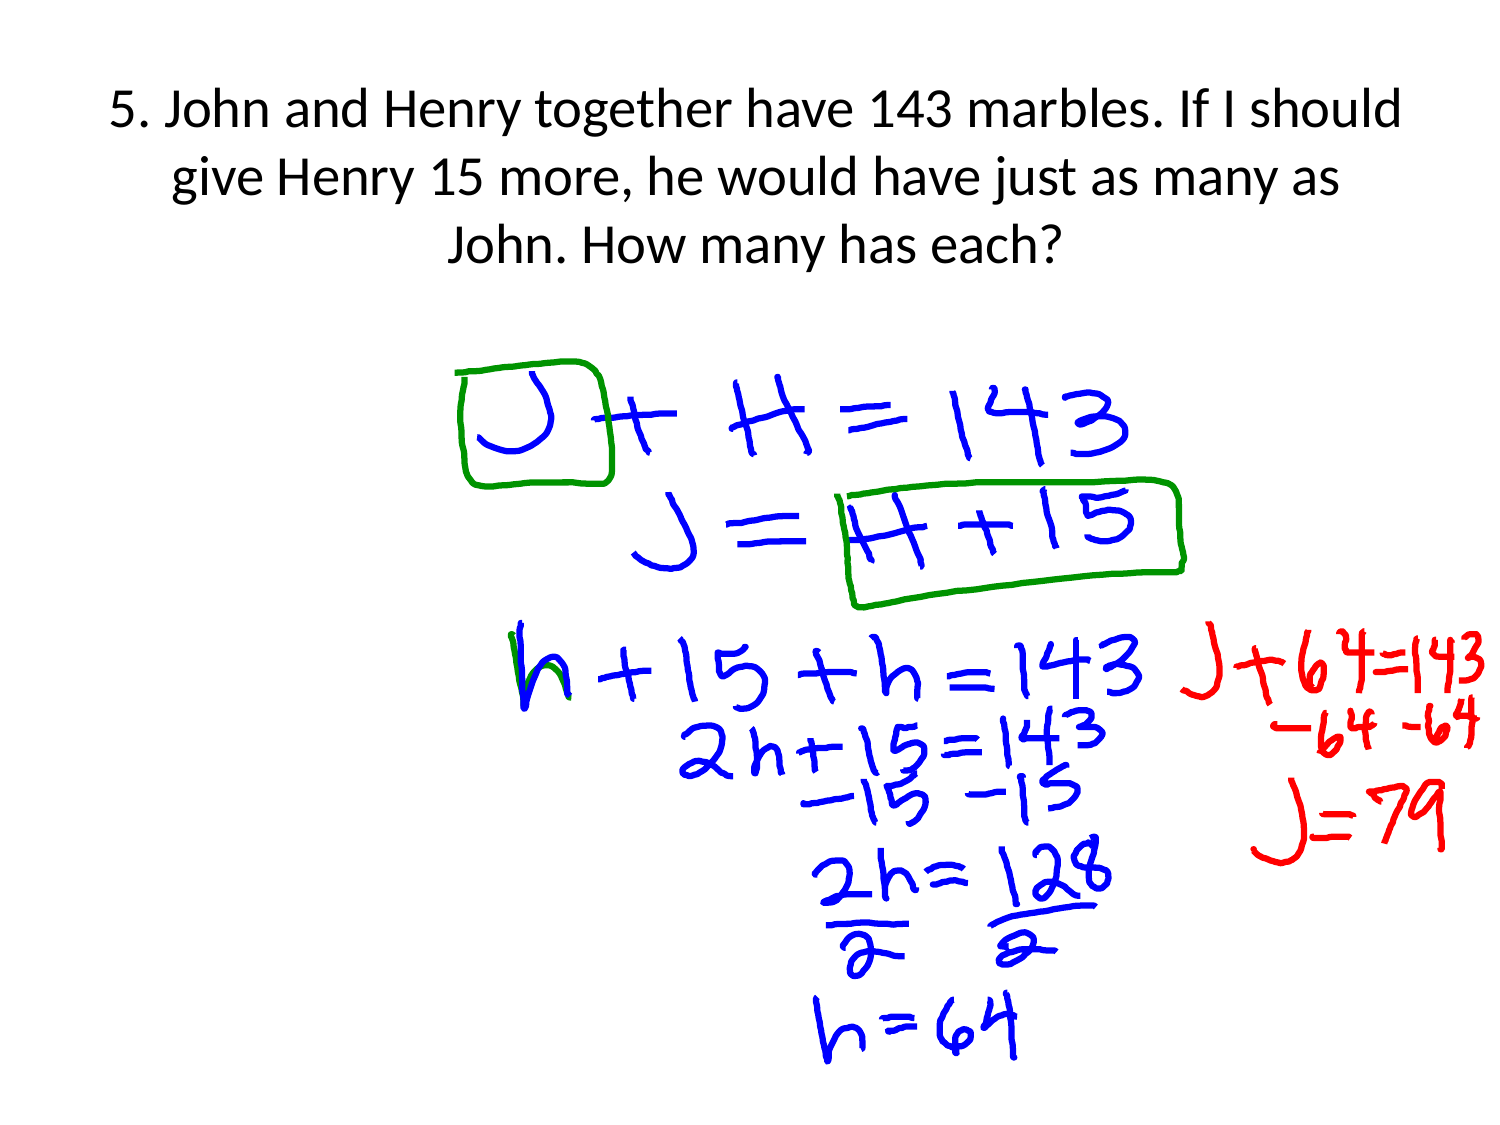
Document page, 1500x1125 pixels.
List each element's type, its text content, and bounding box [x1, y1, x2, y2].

text_box [982, 999, 1009, 1029]
text_box [826, 671, 857, 675]
text_box [1458, 633, 1482, 682]
text_box [943, 737, 979, 742]
text_box [1051, 734, 1060, 739]
text_box [802, 795, 855, 806]
text_box [1382, 651, 1406, 656]
text_box [1414, 637, 1419, 694]
text_box [1260, 658, 1285, 666]
text_box [946, 671, 991, 678]
text_box [987, 387, 1029, 415]
text_box [1024, 388, 1044, 466]
text_box [932, 879, 968, 886]
text_box [989, 904, 1097, 927]
text_box [1349, 709, 1365, 730]
text_box [637, 412, 677, 417]
text_box [840, 404, 891, 410]
text_box [1254, 647, 1271, 705]
text_box [598, 672, 626, 680]
text_box [939, 999, 972, 1054]
text_box [1181, 621, 1221, 698]
text_box [518, 622, 571, 710]
text_box [750, 727, 783, 775]
text_box [1368, 785, 1408, 844]
text_box [1031, 406, 1049, 416]
text_box [885, 772, 927, 825]
text_box [813, 859, 873, 904]
text_box [1252, 777, 1305, 864]
text_box [1000, 846, 1018, 905]
text_box [679, 637, 696, 702]
text_box [863, 778, 877, 824]
text_box [1363, 647, 1375, 654]
text_box [943, 751, 982, 756]
title 5. John and Henry together have 143 marbles. If I should give Henry 15 more, he would have just as many as John. How many has each? [75, 45, 1438, 300]
text_box [815, 996, 864, 1063]
text_box [1466, 696, 1474, 749]
text_box [892, 724, 926, 772]
text_box [510, 633, 521, 691]
text_box [1321, 812, 1354, 817]
text_box [1455, 698, 1470, 718]
text_box [1473, 712, 1478, 720]
text_box [1410, 781, 1443, 851]
text_box [1318, 712, 1342, 756]
text_box [1020, 719, 1046, 741]
text_box [1235, 661, 1258, 668]
text_box [1300, 629, 1325, 692]
text_box [630, 670, 652, 675]
text_box [836, 478, 1185, 609]
text_box [798, 745, 843, 754]
text_box [1272, 723, 1312, 730]
text_box [541, 664, 566, 692]
text_box [870, 636, 919, 700]
text_box [949, 686, 995, 690]
text_box [622, 648, 635, 700]
text_box [1072, 835, 1110, 890]
text_box [629, 396, 651, 454]
text_box [1402, 724, 1421, 728]
text_box [1045, 708, 1053, 766]
text_box [681, 724, 734, 777]
text_box [632, 492, 695, 570]
text_box [1078, 656, 1091, 662]
text_box [716, 646, 766, 710]
text_box [812, 752, 817, 773]
text_box [1019, 775, 1029, 824]
text_box [1016, 644, 1029, 697]
text_box [881, 1015, 915, 1020]
text_box [825, 921, 909, 926]
text_box [1041, 764, 1079, 810]
text_box [998, 931, 1057, 966]
text_box [726, 515, 800, 526]
text_box [1100, 636, 1140, 694]
text_box [797, 671, 822, 676]
text_box [814, 650, 835, 703]
text_box [1431, 639, 1449, 658]
text_box [1446, 639, 1453, 694]
text_box [737, 540, 807, 545]
text_box [745, 425, 755, 456]
text_box [1041, 643, 1075, 668]
text_box [848, 418, 908, 432]
text_box [1034, 845, 1081, 900]
text_box [1358, 630, 1365, 694]
text_box [1363, 710, 1373, 750]
text_box [454, 360, 613, 488]
text_box [951, 390, 971, 460]
text_box [790, 413, 810, 455]
text_box [730, 408, 805, 430]
text_box [1002, 717, 1011, 768]
text_box [925, 864, 965, 873]
text_box [887, 1025, 918, 1033]
text_box [1005, 992, 1016, 1059]
text_box [880, 847, 917, 900]
text_box [609, 414, 634, 420]
text_box [842, 933, 905, 977]
text_box [1374, 668, 1409, 673]
text_box [967, 790, 1006, 796]
text_box [1427, 705, 1449, 744]
text_box [1064, 709, 1104, 746]
text_box [735, 381, 747, 422]
text_box [776, 376, 790, 409]
text_box [1338, 630, 1360, 654]
text_box [1311, 835, 1351, 839]
text_box [1064, 391, 1127, 455]
text_box [860, 727, 879, 774]
